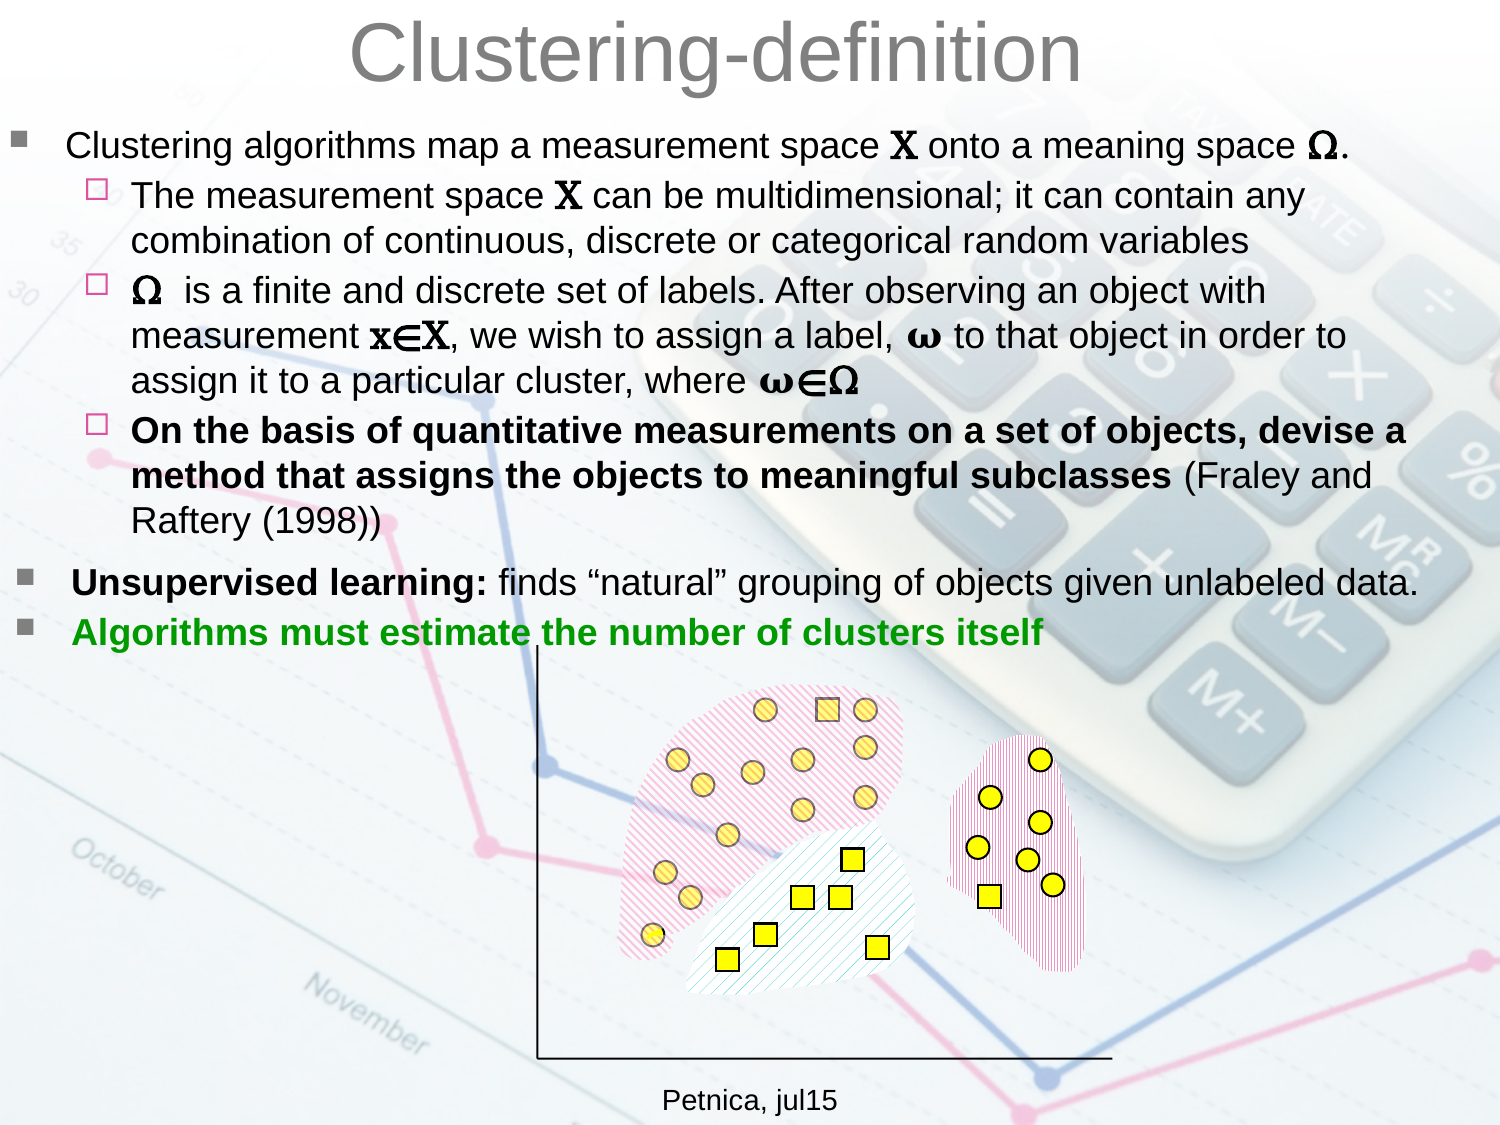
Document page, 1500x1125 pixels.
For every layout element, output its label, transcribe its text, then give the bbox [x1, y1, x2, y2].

text_box [946, 734, 1087, 973]
text_box [1028, 811, 1052, 834]
text_box [1016, 848, 1040, 872]
text_box [616, 684, 904, 961]
picture [0, 0, 1500, 1125]
text_box Clustering-definition [41, 7, 1392, 90]
text_box Unsupervised learning: finds “natural” grouping of objects given unlabeled data. Algorithms must estimate the number of clusters itself [0, 550, 1447, 681]
text_box [1028, 748, 1052, 772]
text_box [841, 848, 865, 872]
text_box [648, 929, 665, 938]
text_box [753, 923, 777, 947]
text_box [791, 886, 815, 909]
text_box [716, 948, 740, 972]
text_box [1041, 873, 1065, 897]
text_box [828, 886, 852, 909]
text_box [866, 935, 890, 959]
text_box Clustering algorithms map a measurement space X onto a meaning space Ω. The measurement space X can be multidimensional; it can contain any combination of continuous, discrete or categorical random variables Ω is a finite and discrete set of labels. After observing an object with measurement x∊X, we wish to assign a label, 𝛚 to that object in order to assign it to a particular cluster, where 𝛚∊Ω On the basis of quantitative measurements on a set of objects, devise a method that assigns the objects to meaningful subclasses (Fraley and Raftery (1998)) [0, 113, 1441, 244]
text_box [686, 821, 916, 995]
footer Petnica, jul15 [454, 1073, 1046, 1125]
text_box [966, 835, 990, 859]
text_box [978, 785, 1002, 809]
text_box [977, 884, 1001, 908]
